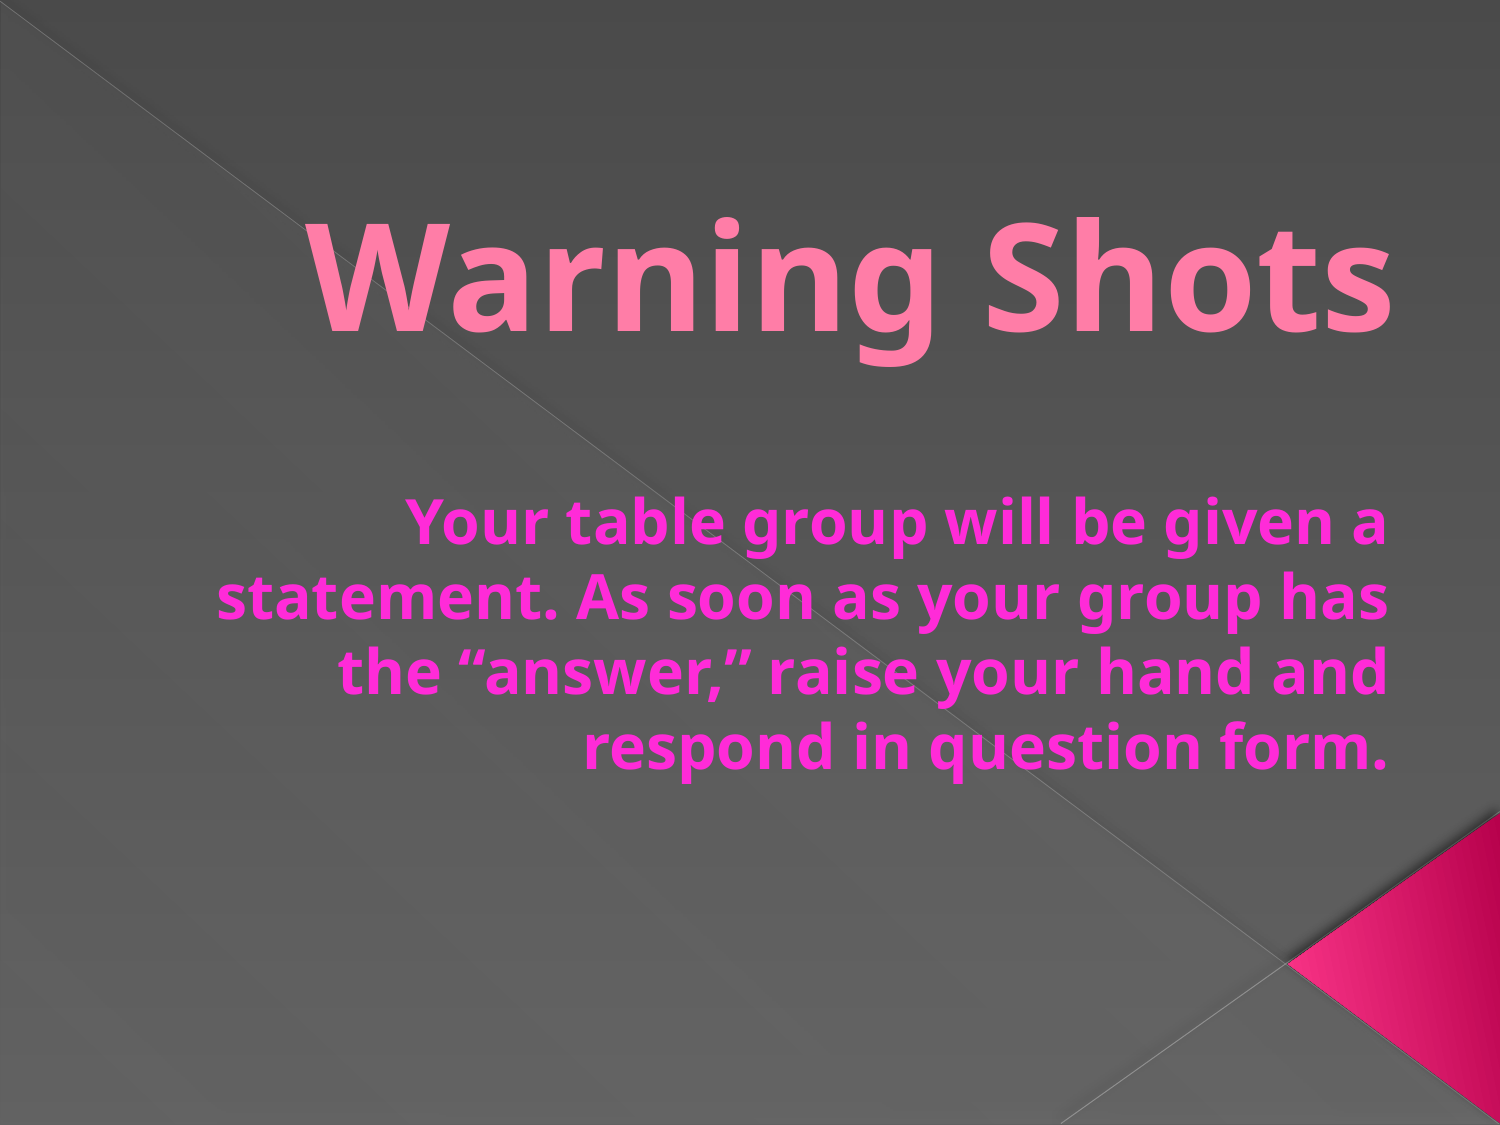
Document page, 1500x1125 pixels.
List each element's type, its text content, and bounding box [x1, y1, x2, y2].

subtitle Your table group will be given a statement. As soon as your group has the “answer,” raise your hand and respond in question form. [88, 474, 1412, 1000]
title Warning Shots [88, 127, 1412, 369]
